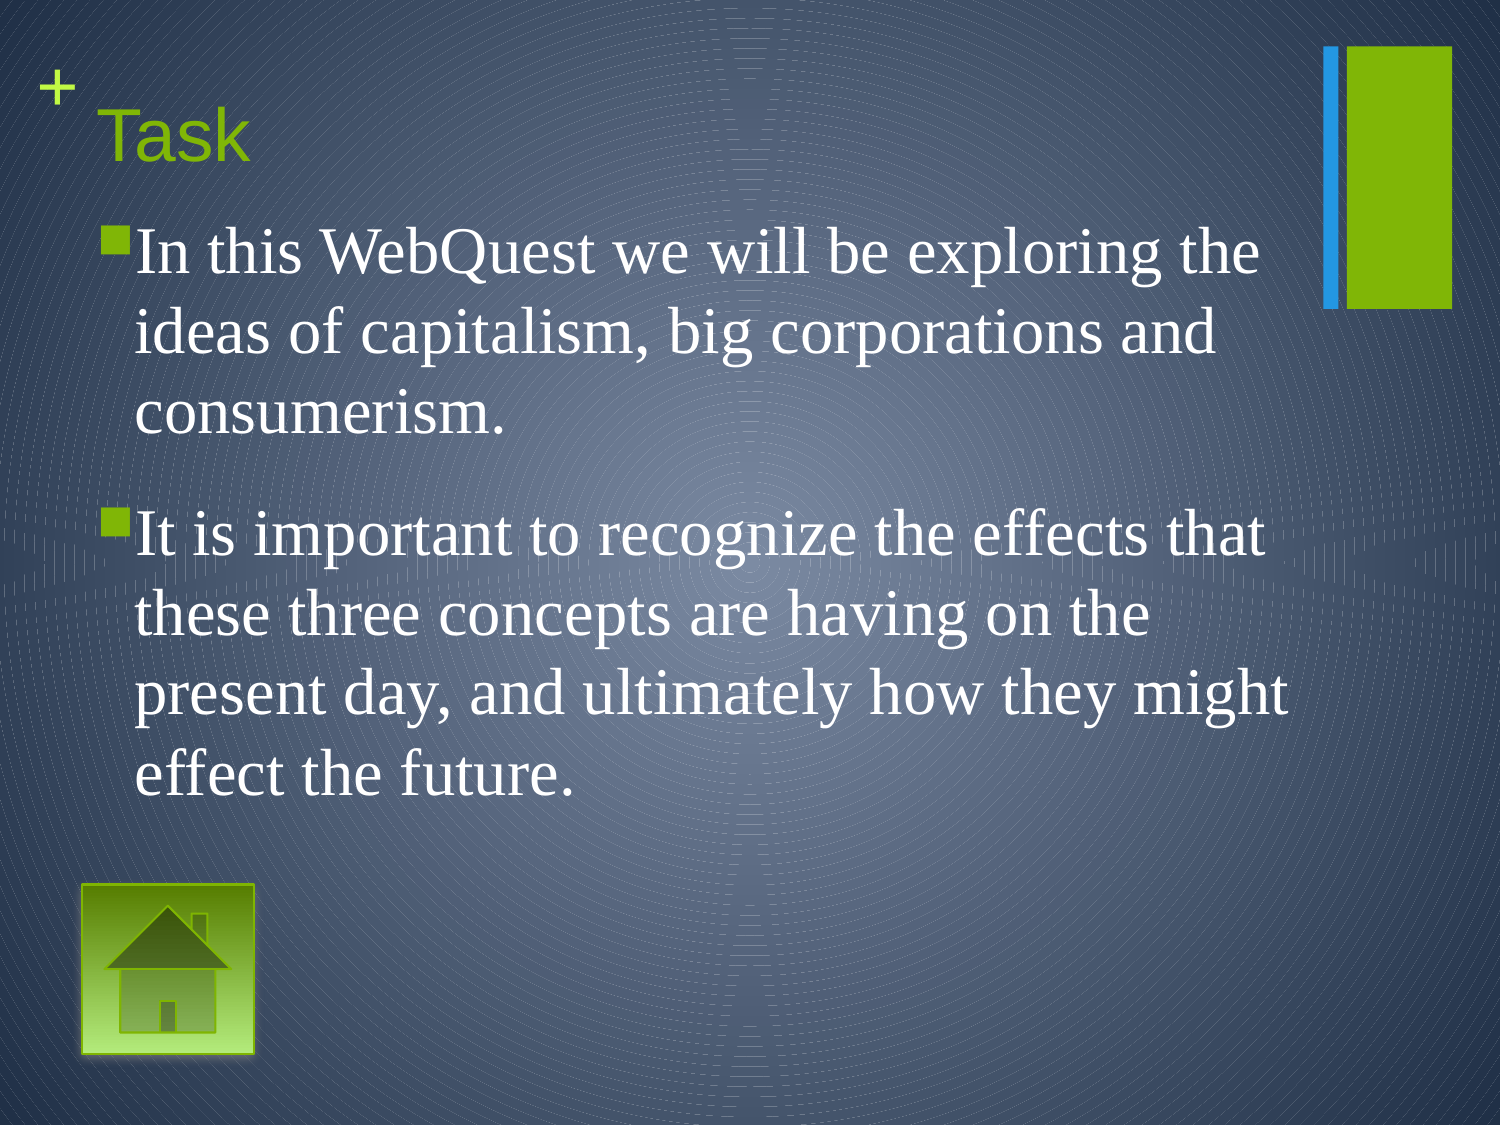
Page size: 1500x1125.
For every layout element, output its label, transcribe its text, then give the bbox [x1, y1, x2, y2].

title Task [81, 79, 1322, 199]
list In this WebQuest we will be exploring the ideas of capitalism, big corporations and consumerism. It is important to recognize the effects that these three concepts are having on the present day, and ultimately how they might effect the future. [81, 199, 1322, 880]
